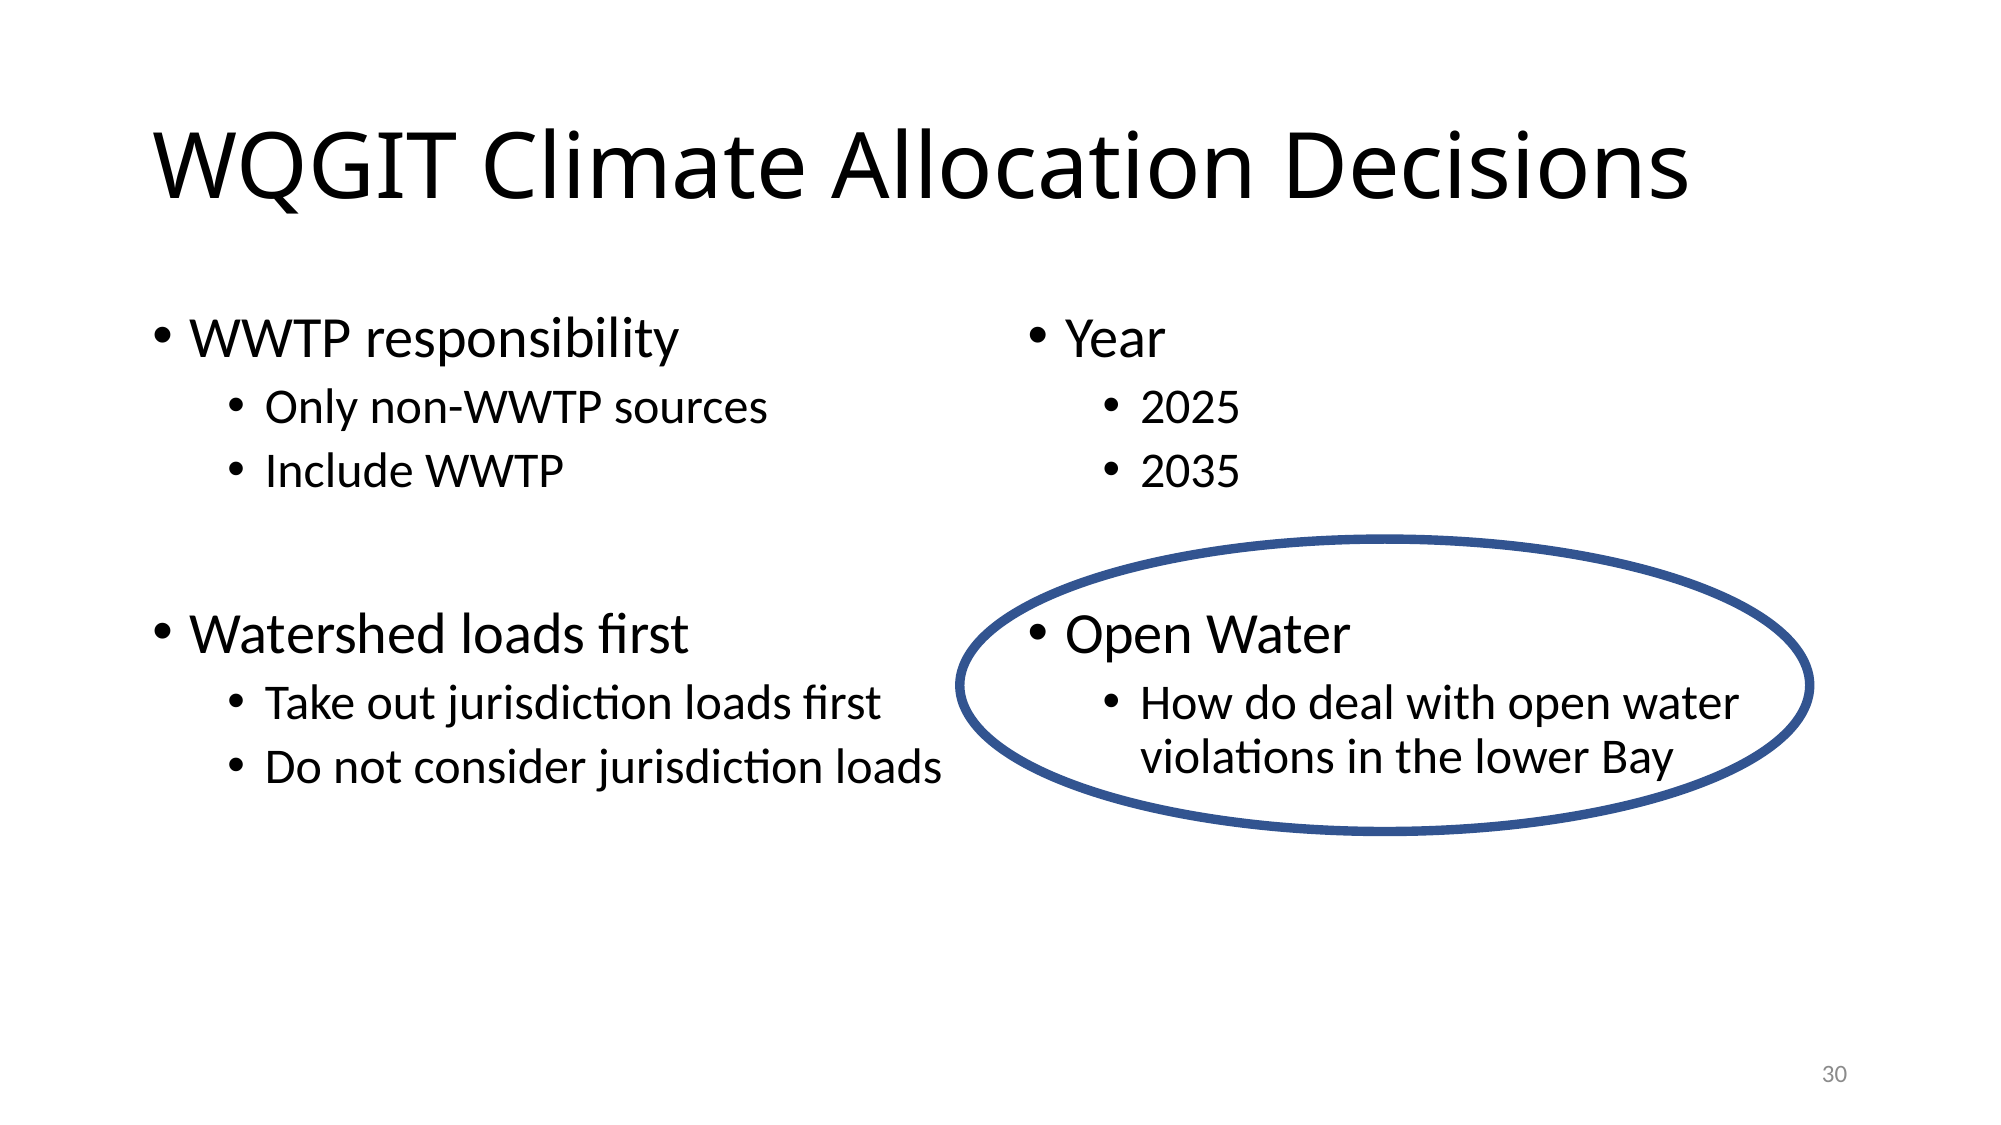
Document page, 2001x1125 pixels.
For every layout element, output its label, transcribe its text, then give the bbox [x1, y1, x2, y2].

list WWTP responsibility Only non-WWTP sources Include WWTP Watershed loads first Take out jurisdiction loads first Do not consider jurisdiction loads [137, 299, 988, 1014]
title WQGIT Climate Allocation Decisions [137, 59, 1863, 278]
list Year 2025 2035 Open Water How do deal with open water violations in the lower Bay [1012, 299, 1863, 1014]
slide_number 30 [1412, 1042, 1863, 1103]
text_box [958, 538, 1811, 833]
